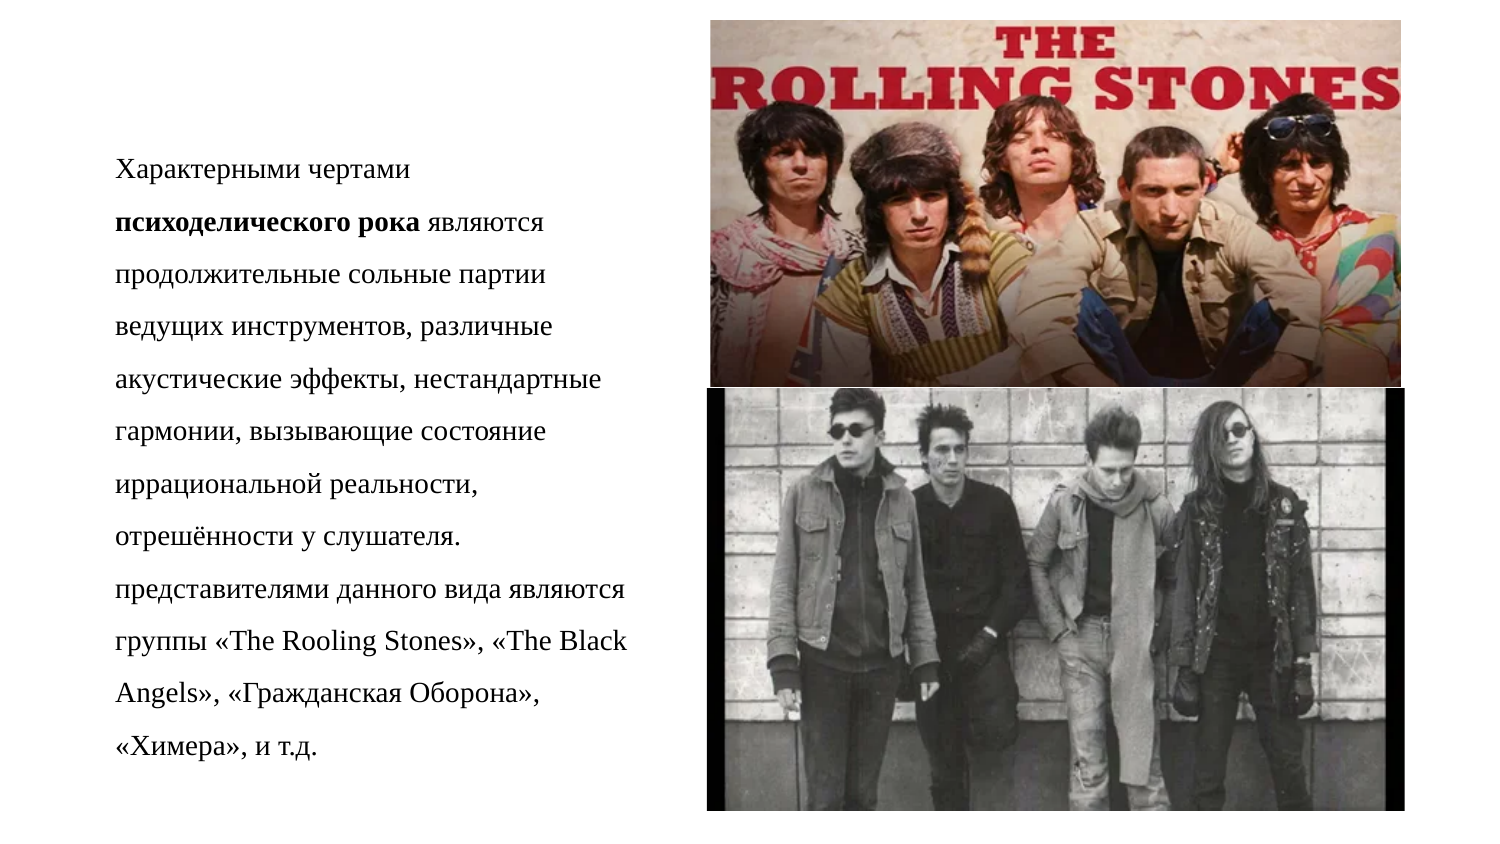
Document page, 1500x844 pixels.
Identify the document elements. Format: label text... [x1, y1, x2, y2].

text_box [710, 20, 1401, 387]
text_box Характерными чертами психоделического рока являются продолжительные сольные партии ведущих инструментов, различные акустические эффекты, нестандартные гармонии, вызывающие состояние иррациональной реальности, отрешённости у слушателя. представителями данного вида являются группы «The Rooling Stones», «The Black Angels», «Гражданская Оборона», «Химера», и т.д. [100, 124, 658, 749]
text_box [706, 388, 1405, 811]
